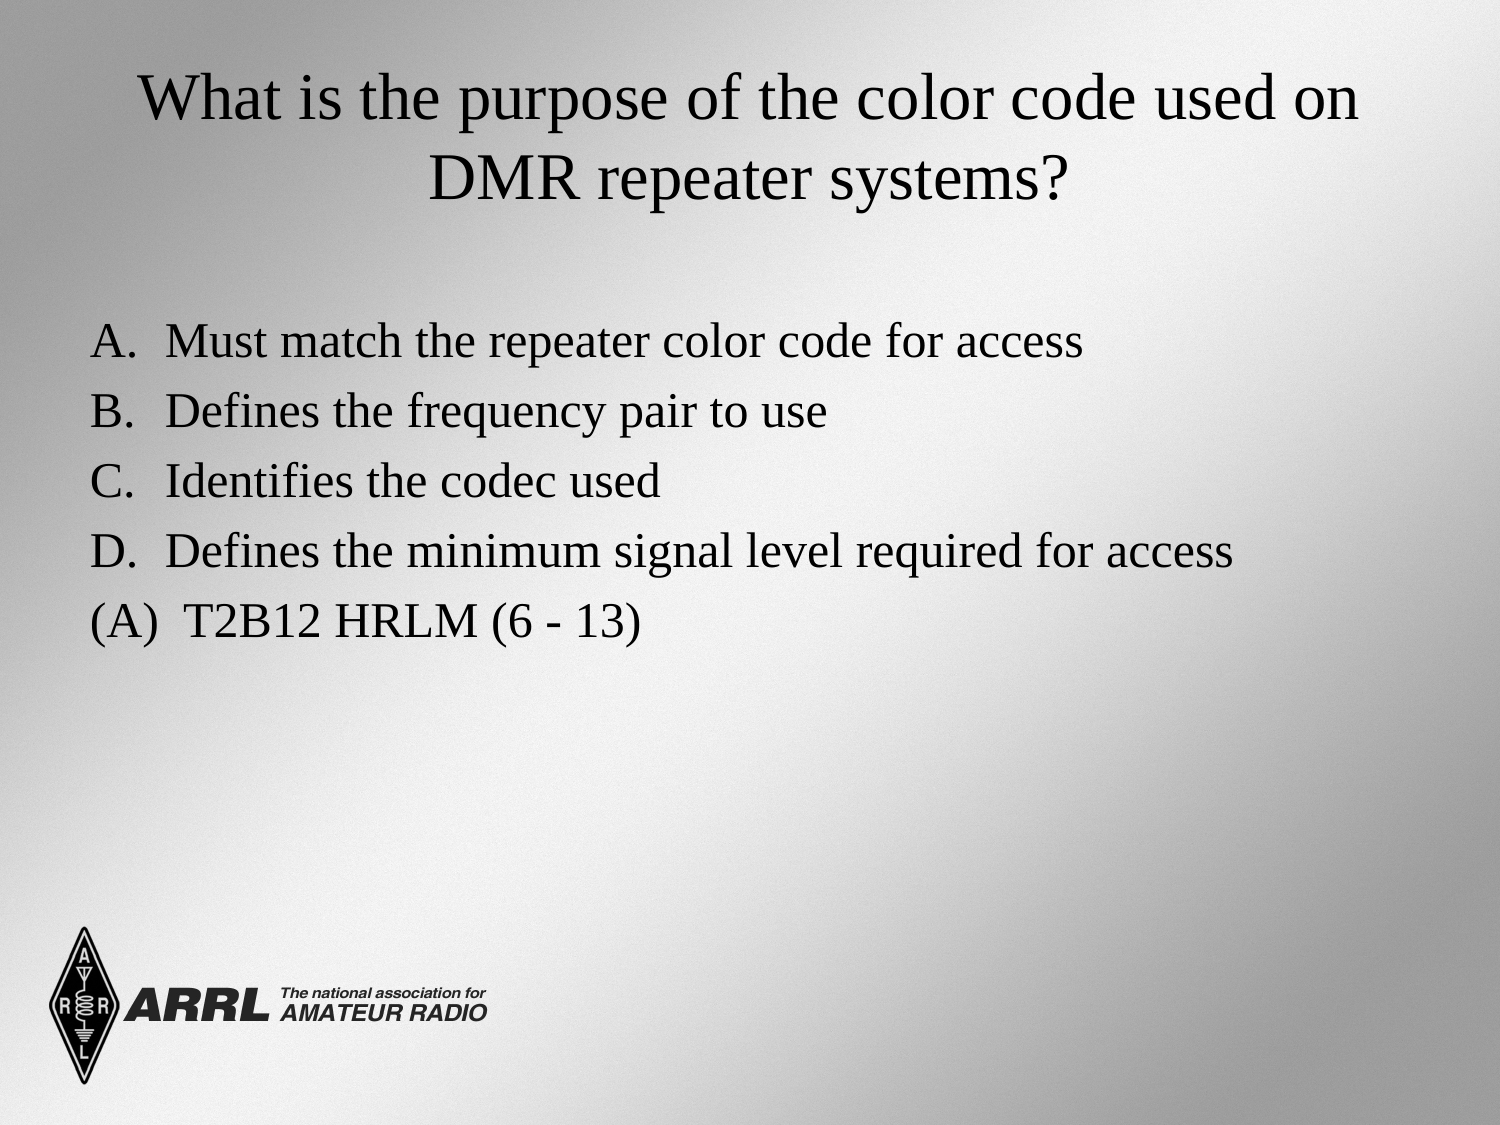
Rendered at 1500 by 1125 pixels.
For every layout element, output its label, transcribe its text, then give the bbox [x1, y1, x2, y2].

list Must match the repeater color code for access Defines the frequency pair to use Identifies the codec used Defines the minimum signal level required for access (A) T2B12 HRLM (6 - 13) [75, 299, 1425, 1005]
title What is the purpose of the color code used on DMR repeater systems? [75, 45, 1425, 233]
picture [0, 0, 1500, 1125]
